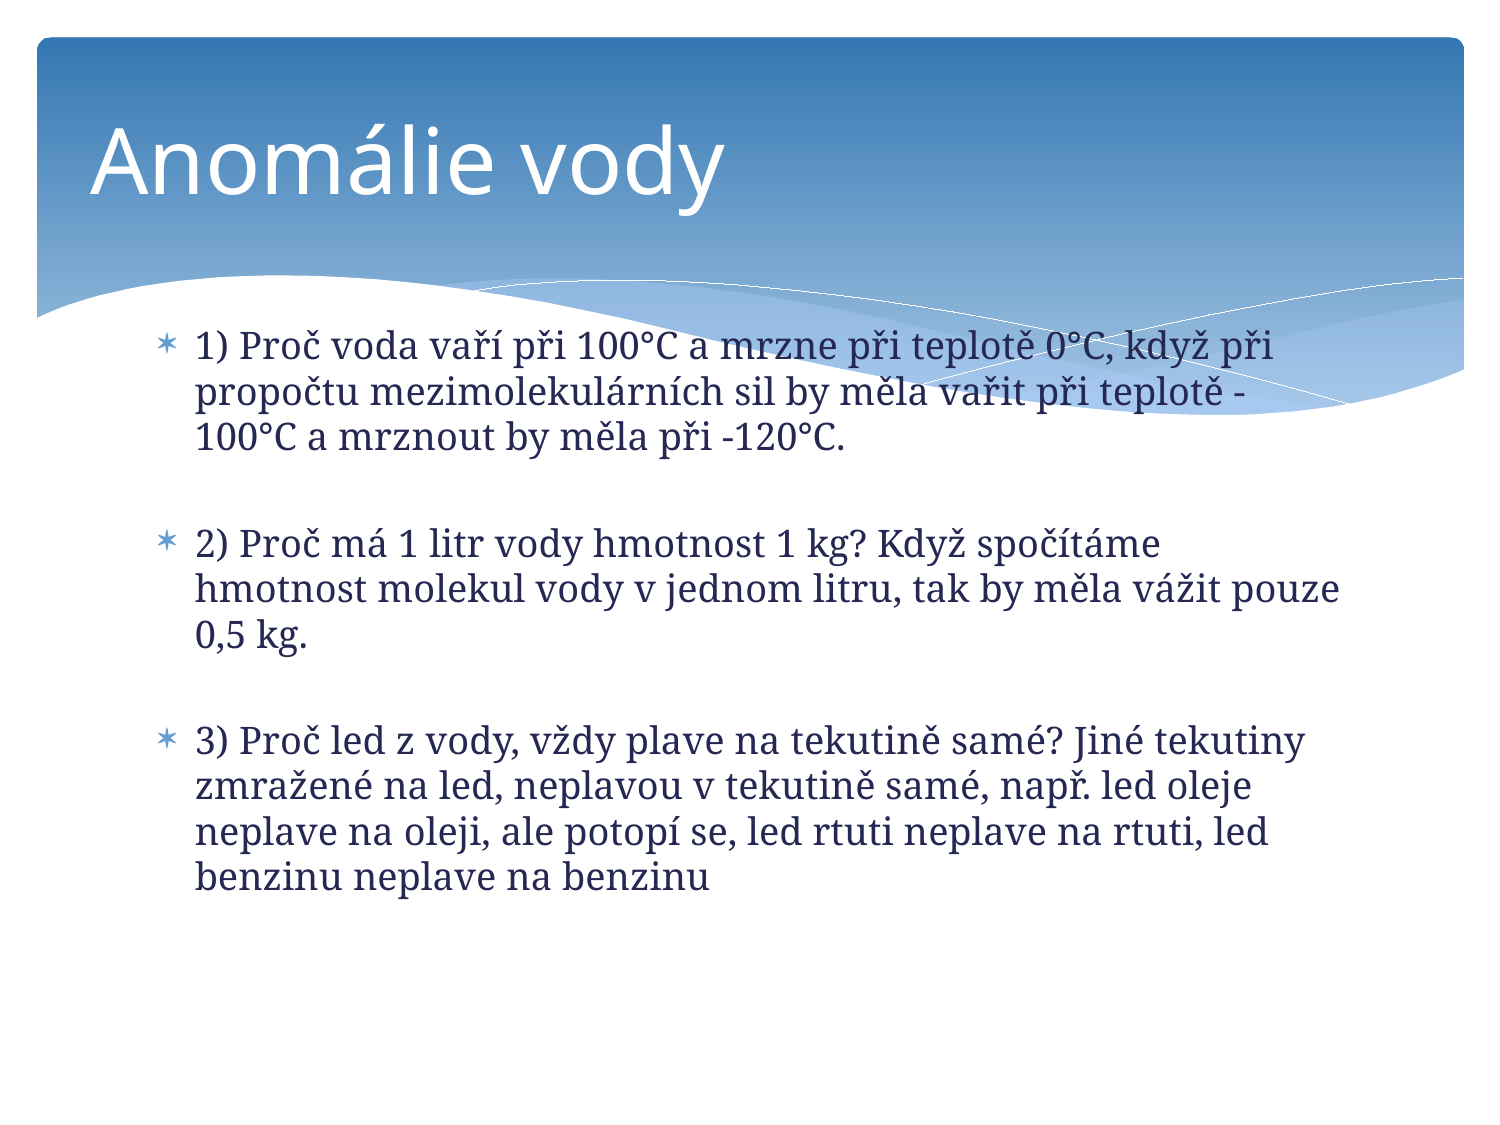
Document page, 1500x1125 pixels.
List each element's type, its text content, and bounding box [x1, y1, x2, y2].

title Anomálie vody [74, 55, 1426, 262]
list 1) Proč voda vaří při 100°C a mrzne při teplotě 0°C, když při propočtu mezimolekulárních sil by měla vařit při teplotě -100°C a mrznout by měla při -120°C. 2) Proč má 1 litr vody hmotnost 1 kg? Když spočítáme hmotnost molekul vody v jednom litru, tak by měla vážit pouze 0,5 kg. 3) Proč led z vody, vždy plave na tekutině samé? Jiné tekutiny zmražené na led, neplavou v tekutině samé, např. led oleje neplave na oleji, ale potopí se, led rtuti neplave na rtuti, led benzinu neplave na benzinu [142, 314, 1359, 1006]
